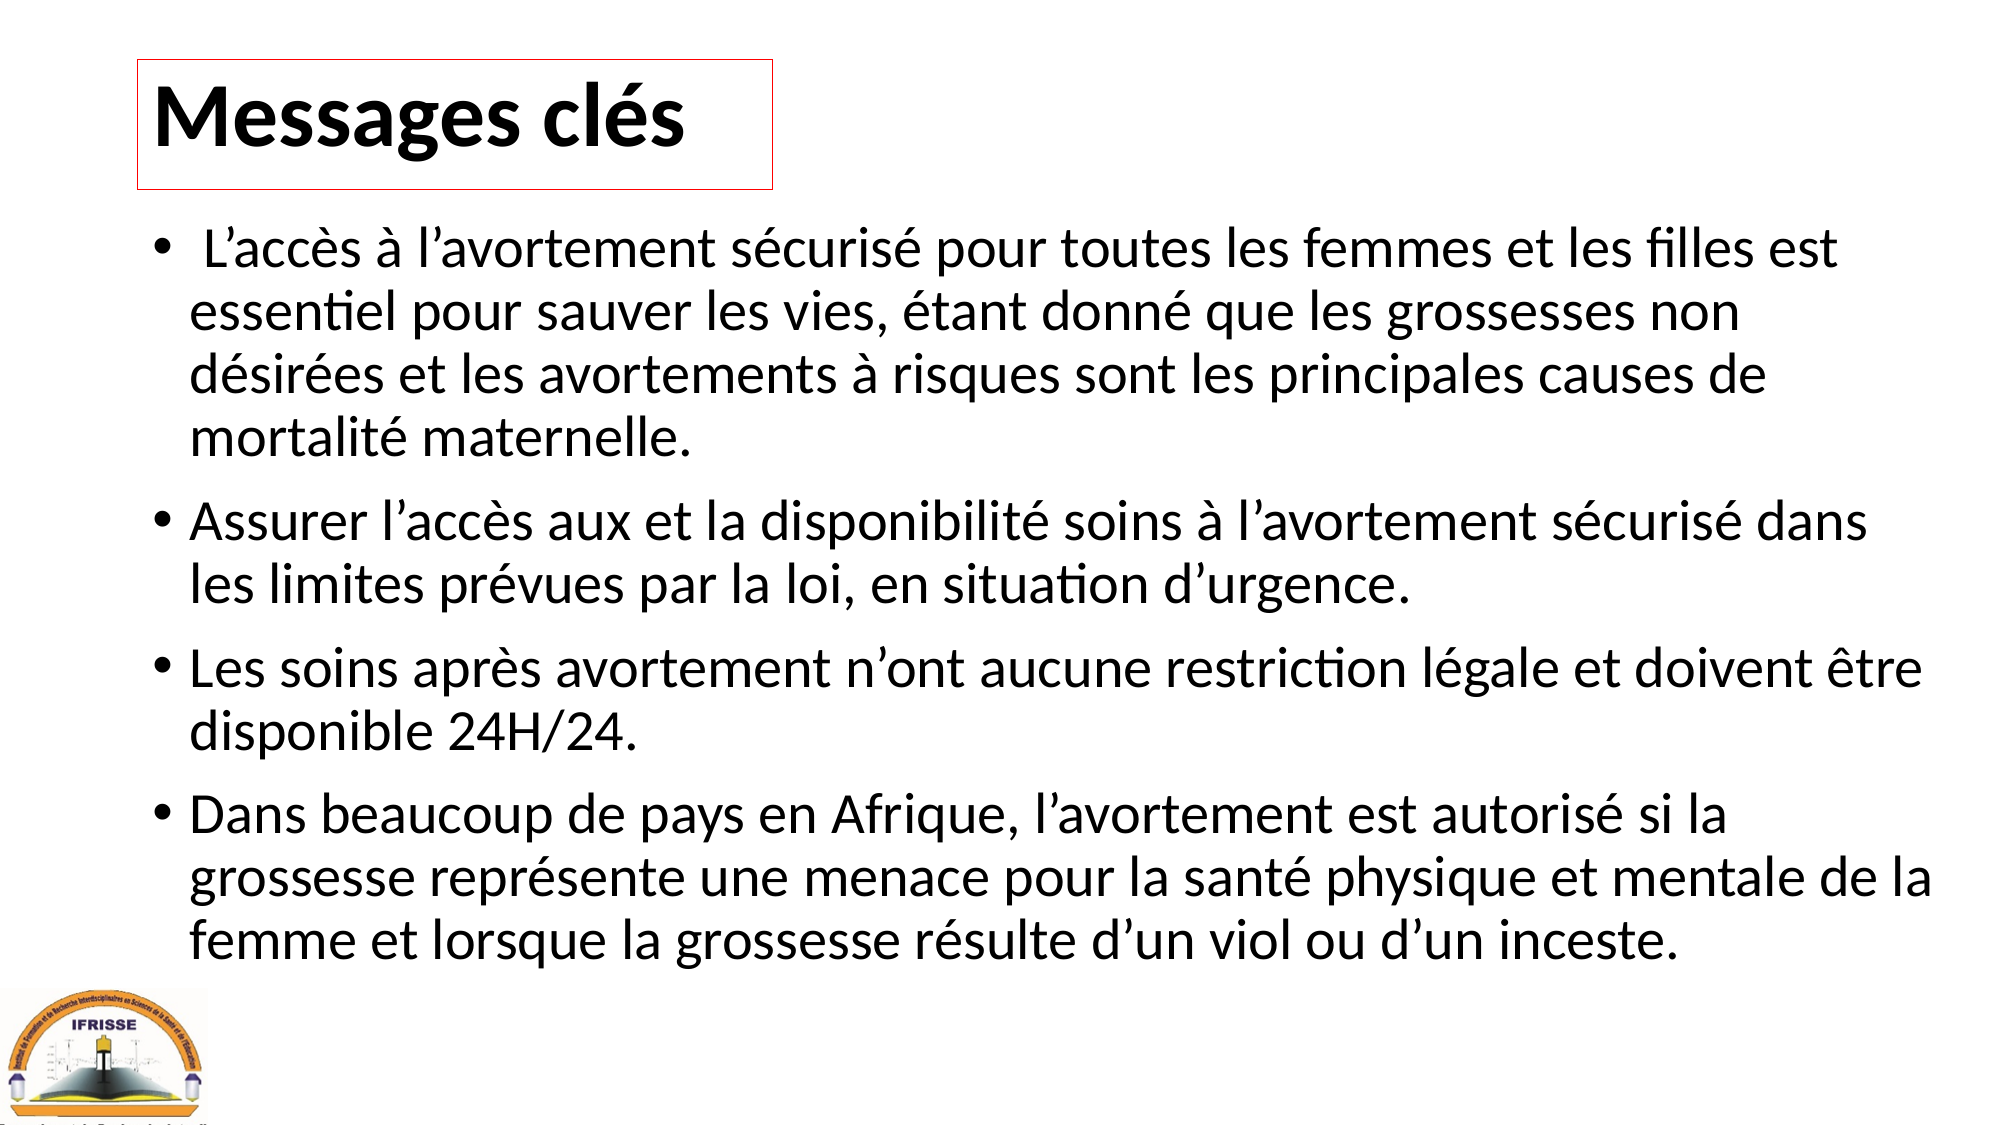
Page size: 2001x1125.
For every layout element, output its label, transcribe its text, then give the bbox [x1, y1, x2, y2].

list L’accès à l’avortement sécurisé pour toutes les femmes et les filles est essentiel pour sauver les vies, étant donné que les grossesses non désirées et les avortements à risques sont les principales causes de mortalité maternelle. Assurer l’accès aux et la disponibilité soins à l’avortement sécurisé dans les limites prévues par la loi, en situation d’urgence. Les soins après avortement n’ont aucune restriction légale et doivent être disponible 24H/24. Dans beaucoup de pays en Afrique, l’avortement est autorisé si la grossesse représente une menace pour la santé physique et mentale de la femme et lorsque la grossesse résulte d’un viol ou d’un inceste. [137, 210, 1953, 1014]
picture [0, 988, 208, 1125]
title Messages clés [137, 59, 773, 190]
